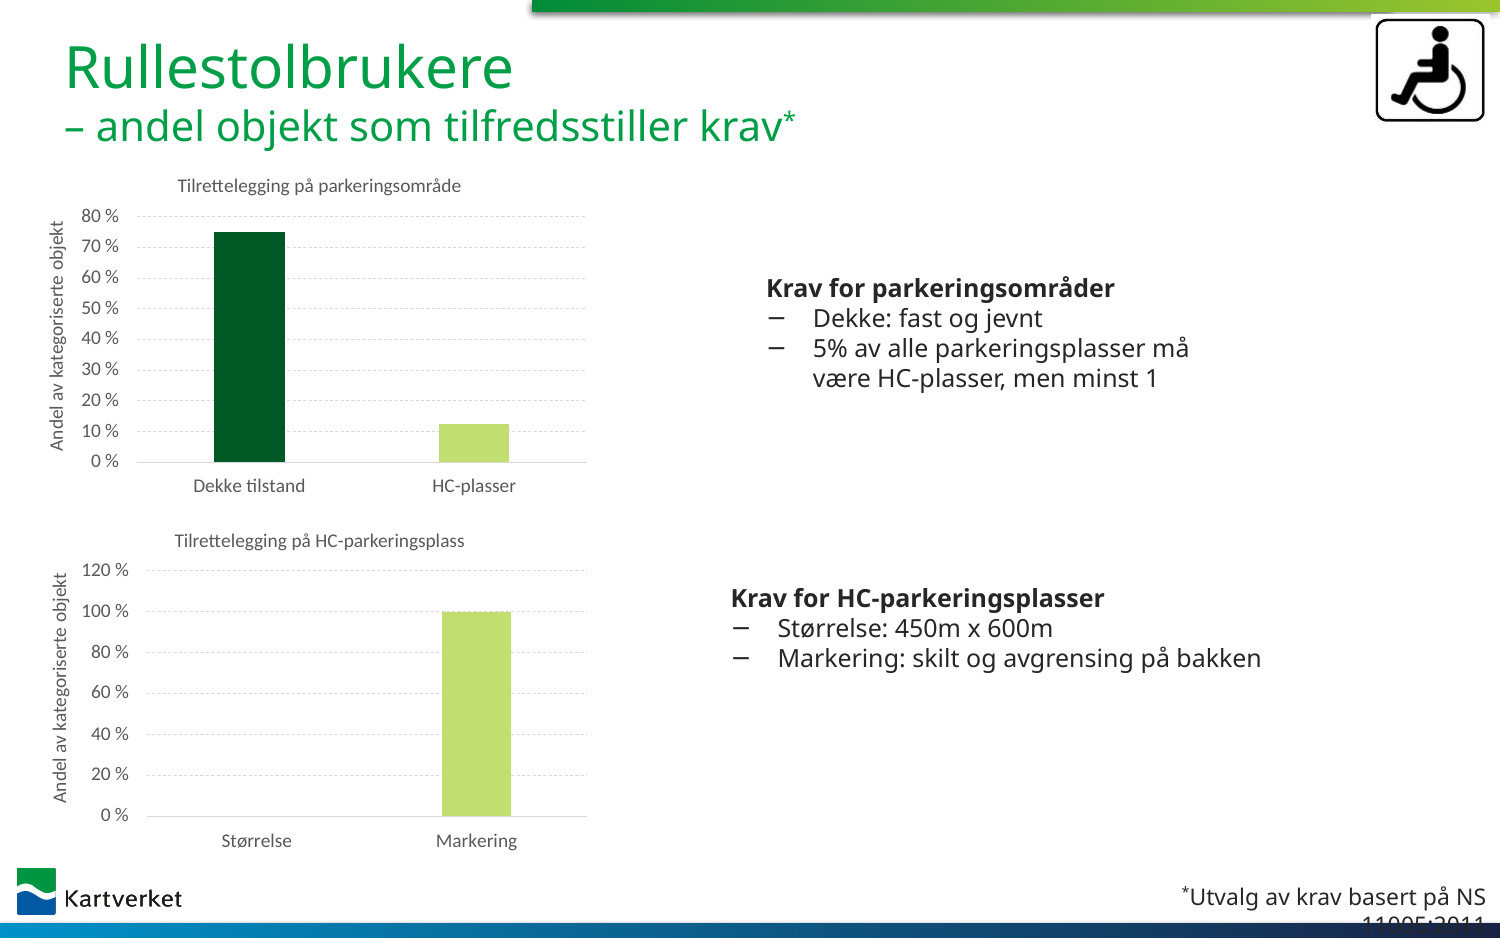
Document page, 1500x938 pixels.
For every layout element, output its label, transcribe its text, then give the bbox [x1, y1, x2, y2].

text_box Krav for HC-parkeringsplasser Størrelse: 450m x 600m Markering: skilt og avgrensing på bakken [715, 574, 1278, 680]
picture [41, 520, 598, 859]
picture [1371, 13, 1491, 127]
text_box Rullestolbrukere – andel objekt som tilfredsstiller krav* [49, 23, 1431, 158]
picture [41, 166, 598, 505]
text_box Krav for parkeringsområder Dekke: fast og jevnt 5% av alle parkeringsplasser må være HC-plasser, men minst 1 [751, 264, 1232, 400]
text_box *Utvalg av krav basert på NS 11005:2011 [1068, 873, 1500, 938]
